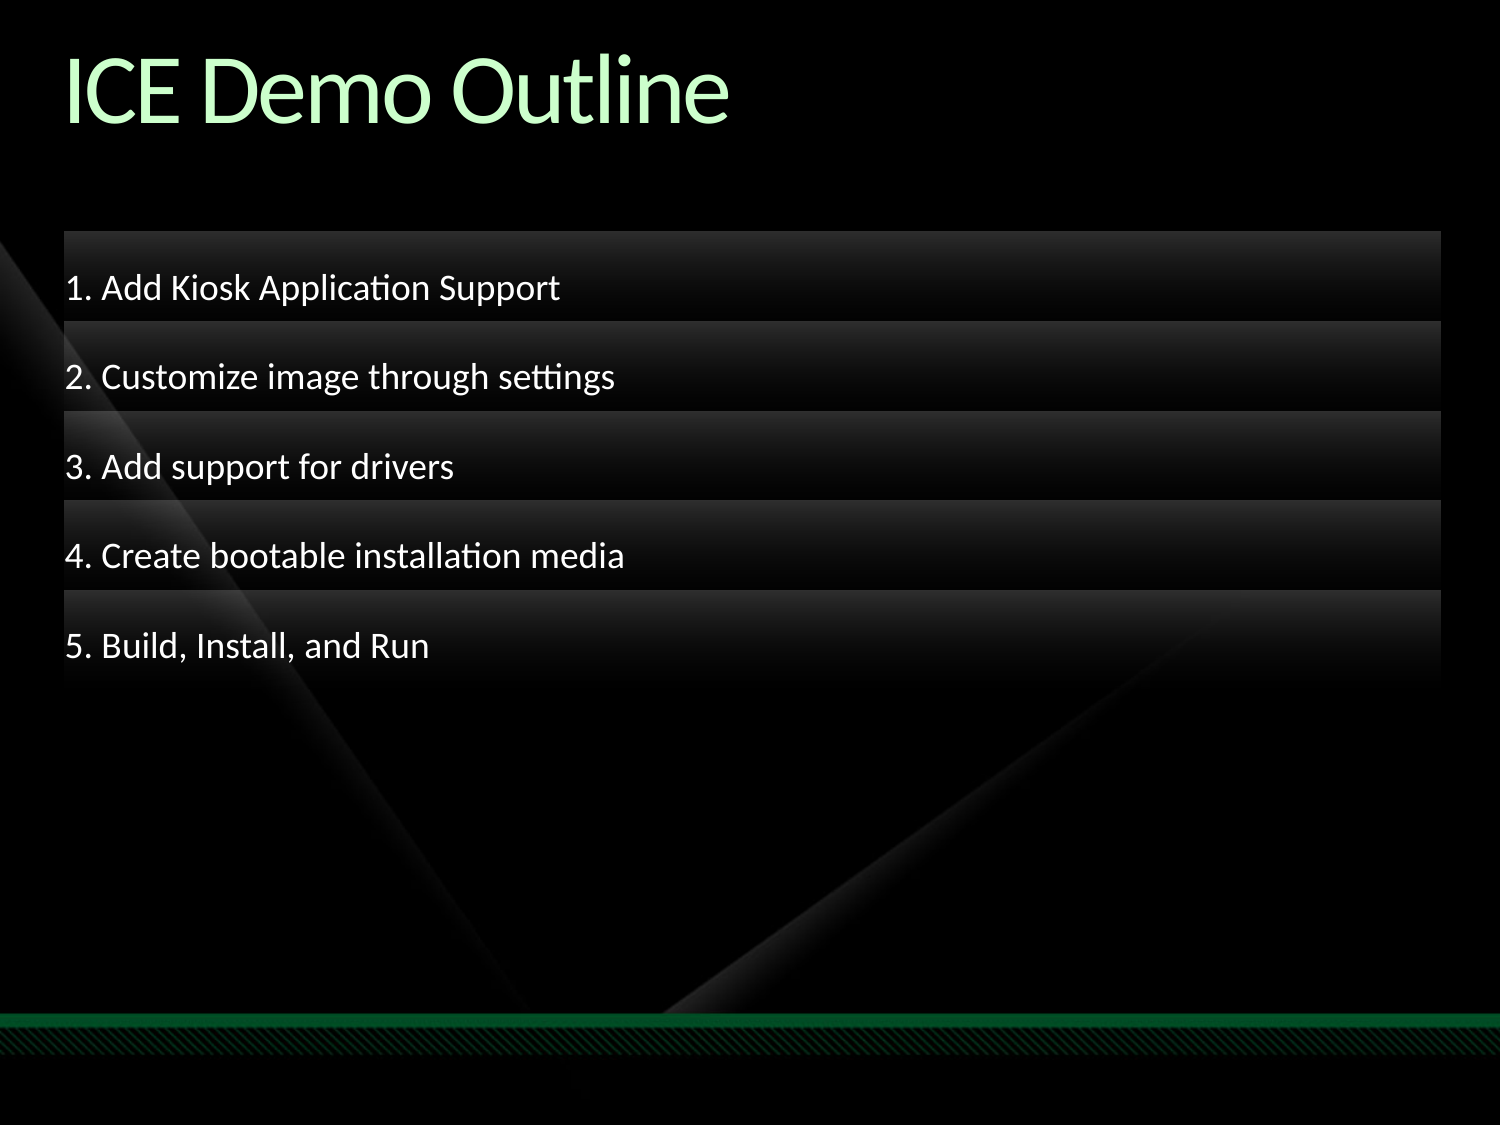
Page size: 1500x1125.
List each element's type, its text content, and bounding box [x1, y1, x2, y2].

picture [0, 0, 1500, 1125]
list 2. Customize image through settings [64, 321, 1441, 410]
list 5. Build, Install, and Run [64, 589, 1441, 703]
list 4. Create bootable installation media [64, 500, 1441, 589]
list 3. Add support for drivers [64, 410, 1441, 500]
title ICE Demo Outline [62, 37, 1437, 147]
list 1. Add Kiosk Application Support [64, 231, 1441, 321]
